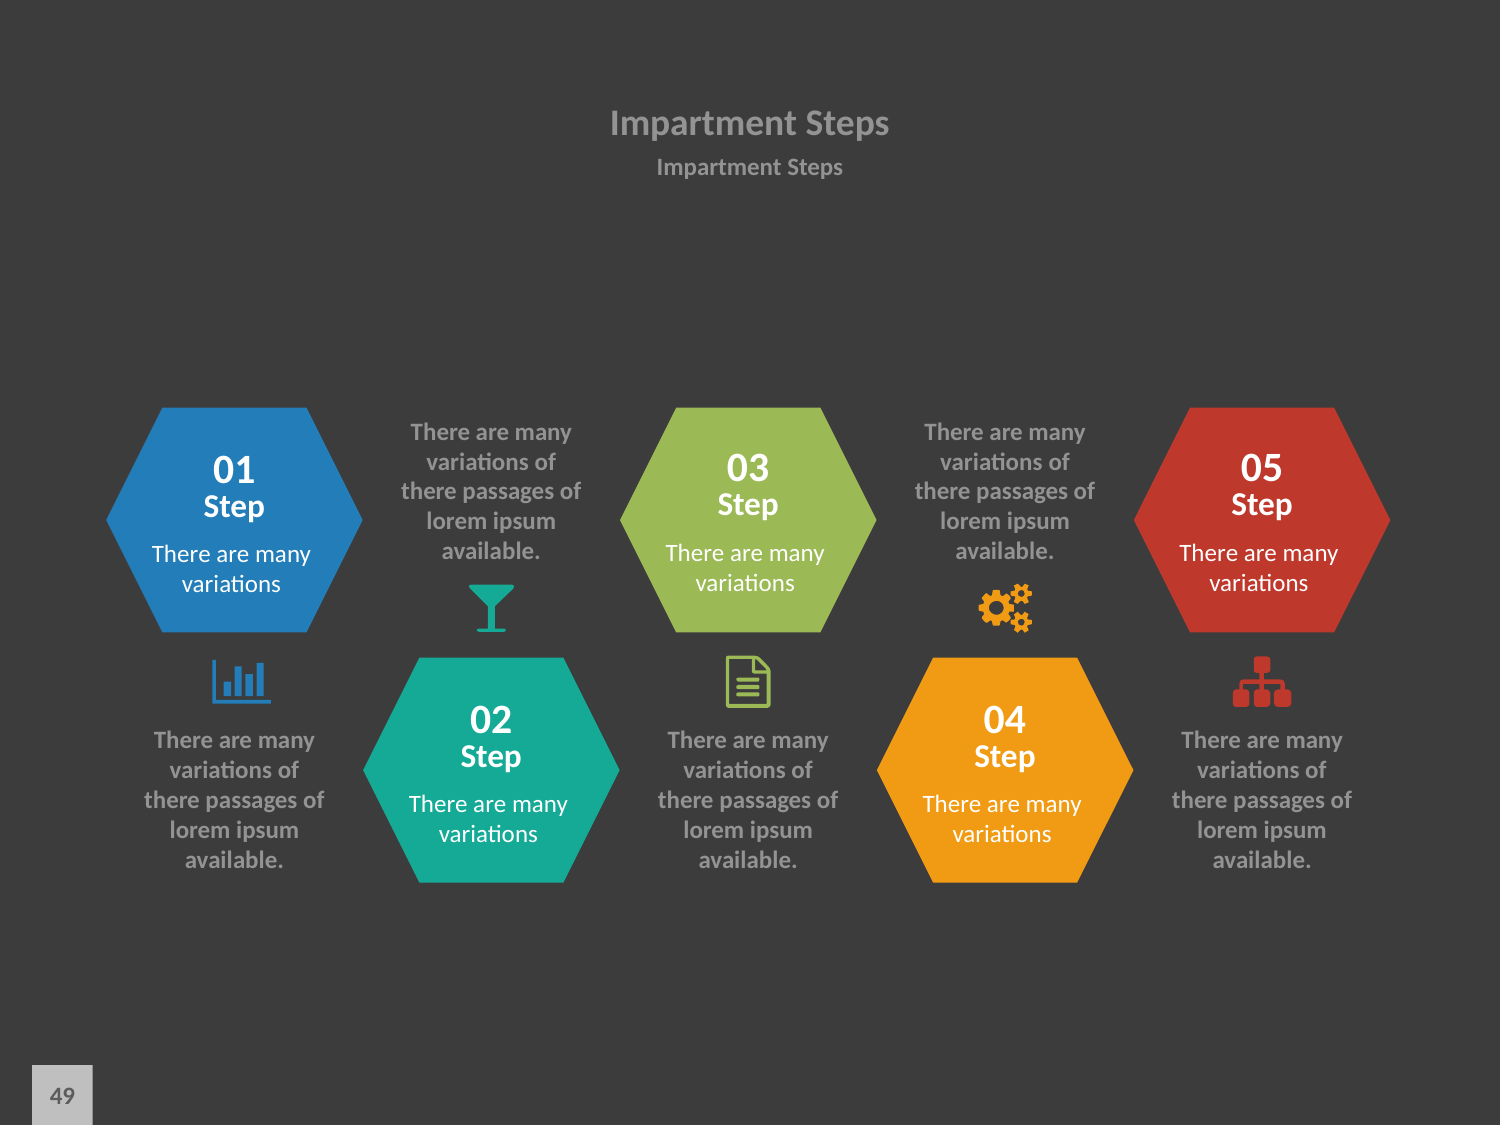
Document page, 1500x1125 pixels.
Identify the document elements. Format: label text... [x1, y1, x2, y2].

text_box [978, 583, 1032, 633]
text_box There are many variations of there passages of lorem ipsum available. [128, 716, 341, 881]
text_box [468, 584, 515, 632]
text_box There are many variations [1164, 529, 1360, 604]
text_box [725, 655, 771, 708]
list Impartment Steps [412, 149, 1088, 183]
text_box [659, 604, 837, 635]
text_box [917, 856, 1093, 885]
text_box There are many variations of there passages of lorem ipsum available. [1155, 716, 1369, 881]
text_box [403, 856, 580, 885]
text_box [1215, 432, 1309, 531]
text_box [444, 683, 538, 783]
text_box There are many variations of there passages of lorem ipsum available. [898, 407, 1112, 573]
text_box There are many variations [650, 529, 846, 604]
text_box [958, 683, 1052, 783]
text_box [146, 606, 323, 635]
title Impartment Steps [287, 91, 1213, 150]
text_box There are many variations of there passages of lorem ipsum available. [385, 407, 598, 573]
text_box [701, 432, 795, 531]
text_box [875, 655, 1136, 836]
text_box [618, 405, 879, 586]
text_box There are many variations [136, 530, 332, 606]
text_box [104, 405, 365, 587]
text_box [1131, 405, 1393, 586]
text_box There are many variations [393, 780, 589, 856]
text_box [361, 655, 622, 837]
text_box [1232, 656, 1292, 707]
text_box [212, 659, 271, 704]
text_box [187, 433, 281, 533]
text_box There are many variations of there passages of lorem ipsum available. [642, 716, 855, 881]
text_box [1173, 604, 1351, 635]
text_box There are many variations [907, 780, 1103, 856]
